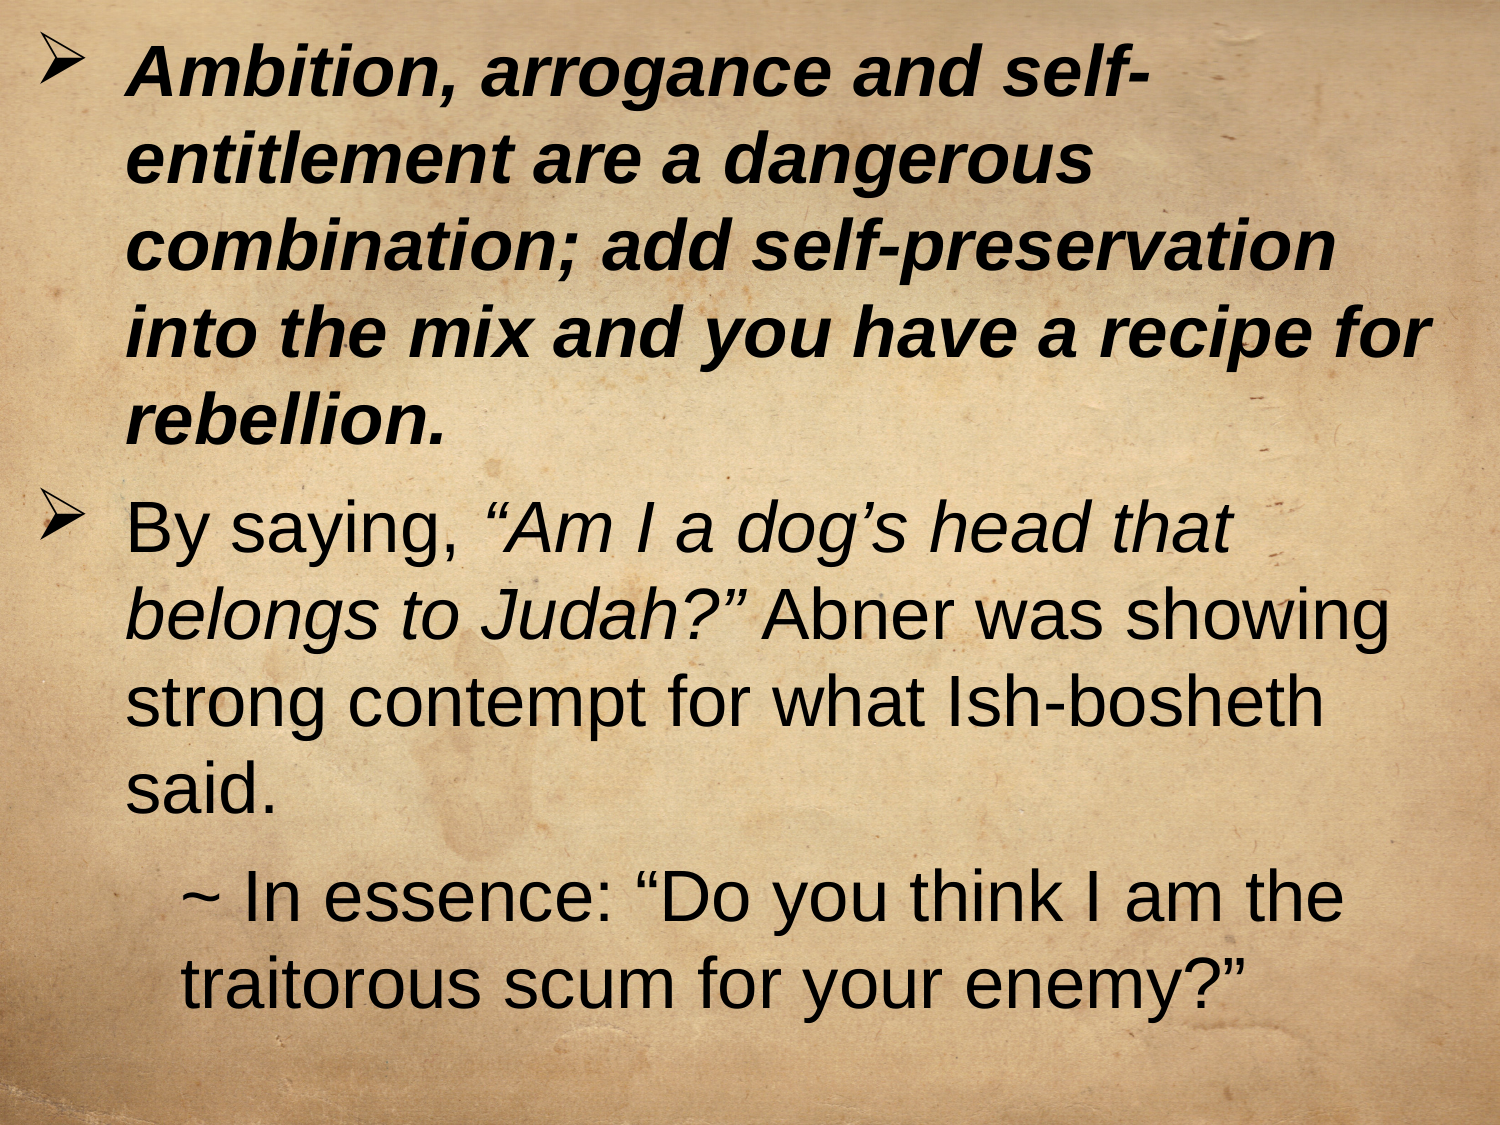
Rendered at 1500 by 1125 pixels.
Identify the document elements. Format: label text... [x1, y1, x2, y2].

subtitle Ambition, arrogance and self-entitlement are a dangerous combination; add self-preservation into the mix and you have a recipe for rebellion. By saying, “Am I a dog’s head that belongs to Judah?” Abner was showing strong contempt for what Ish-bosheth said. ~ In essence: “Do you think I am the traitorous scum for your enemy?” [19, 15, 1485, 1108]
picture [0, 0, 1500, 1125]
